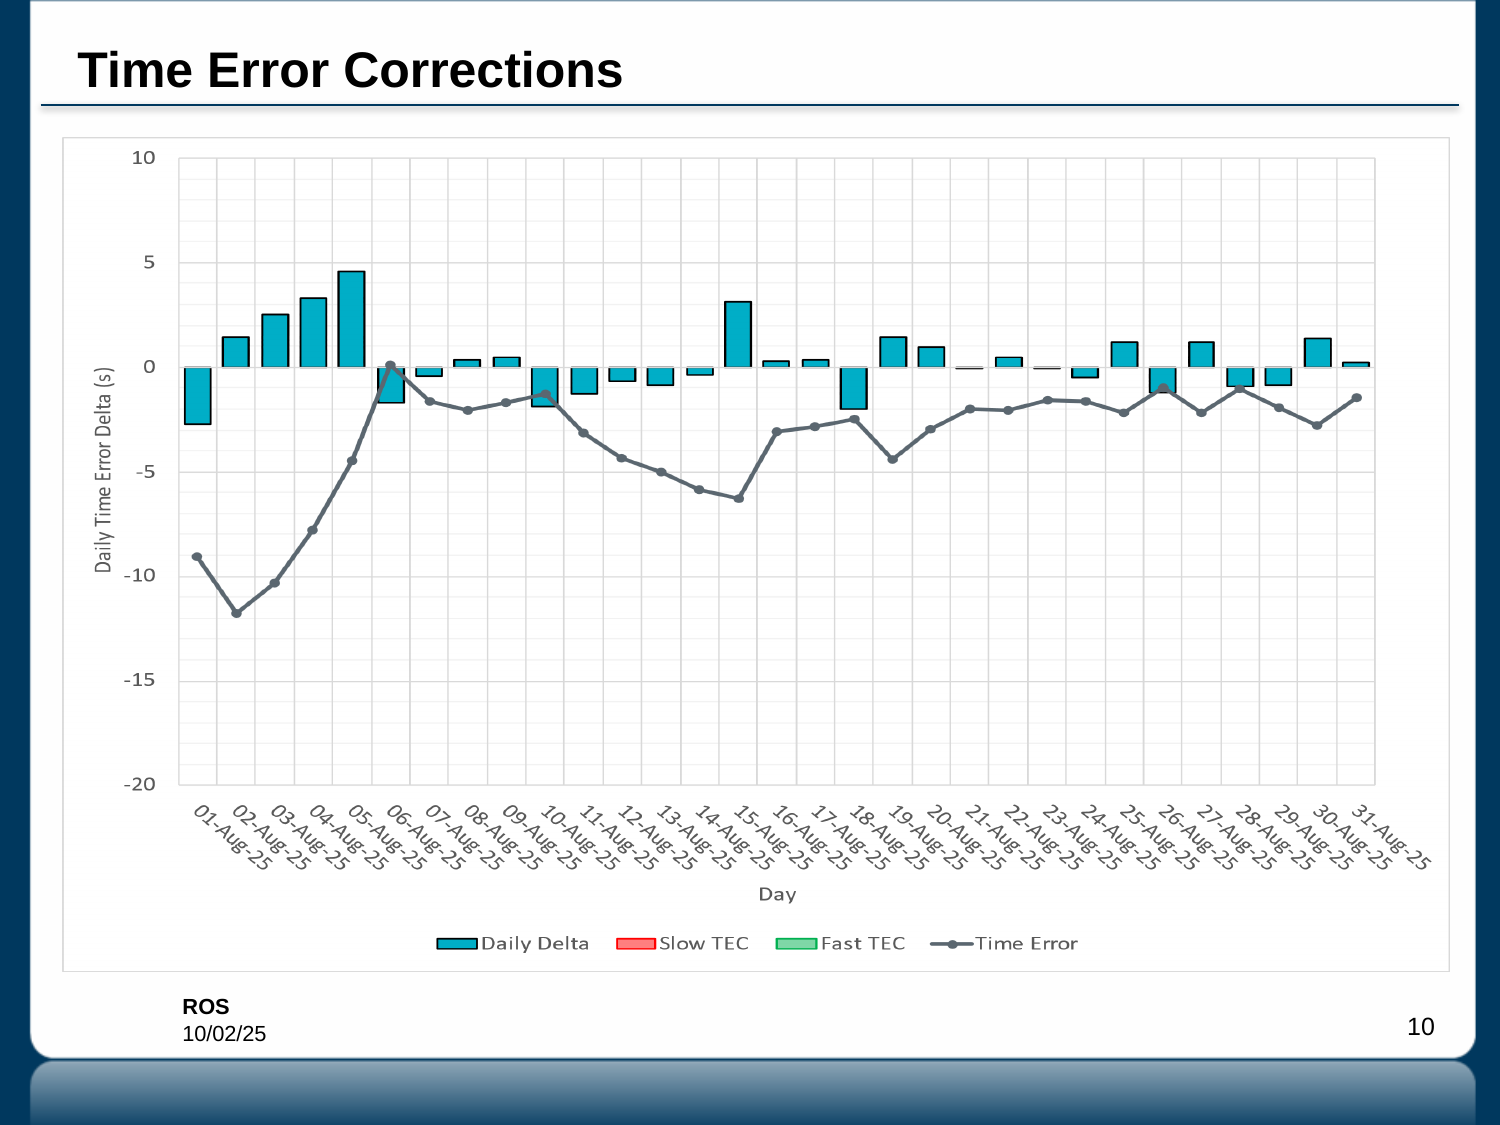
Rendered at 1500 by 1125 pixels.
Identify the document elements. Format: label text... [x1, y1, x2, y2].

picture [0, 0, 1500, 1125]
title Time Error Corrections [62, 29, 1450, 106]
